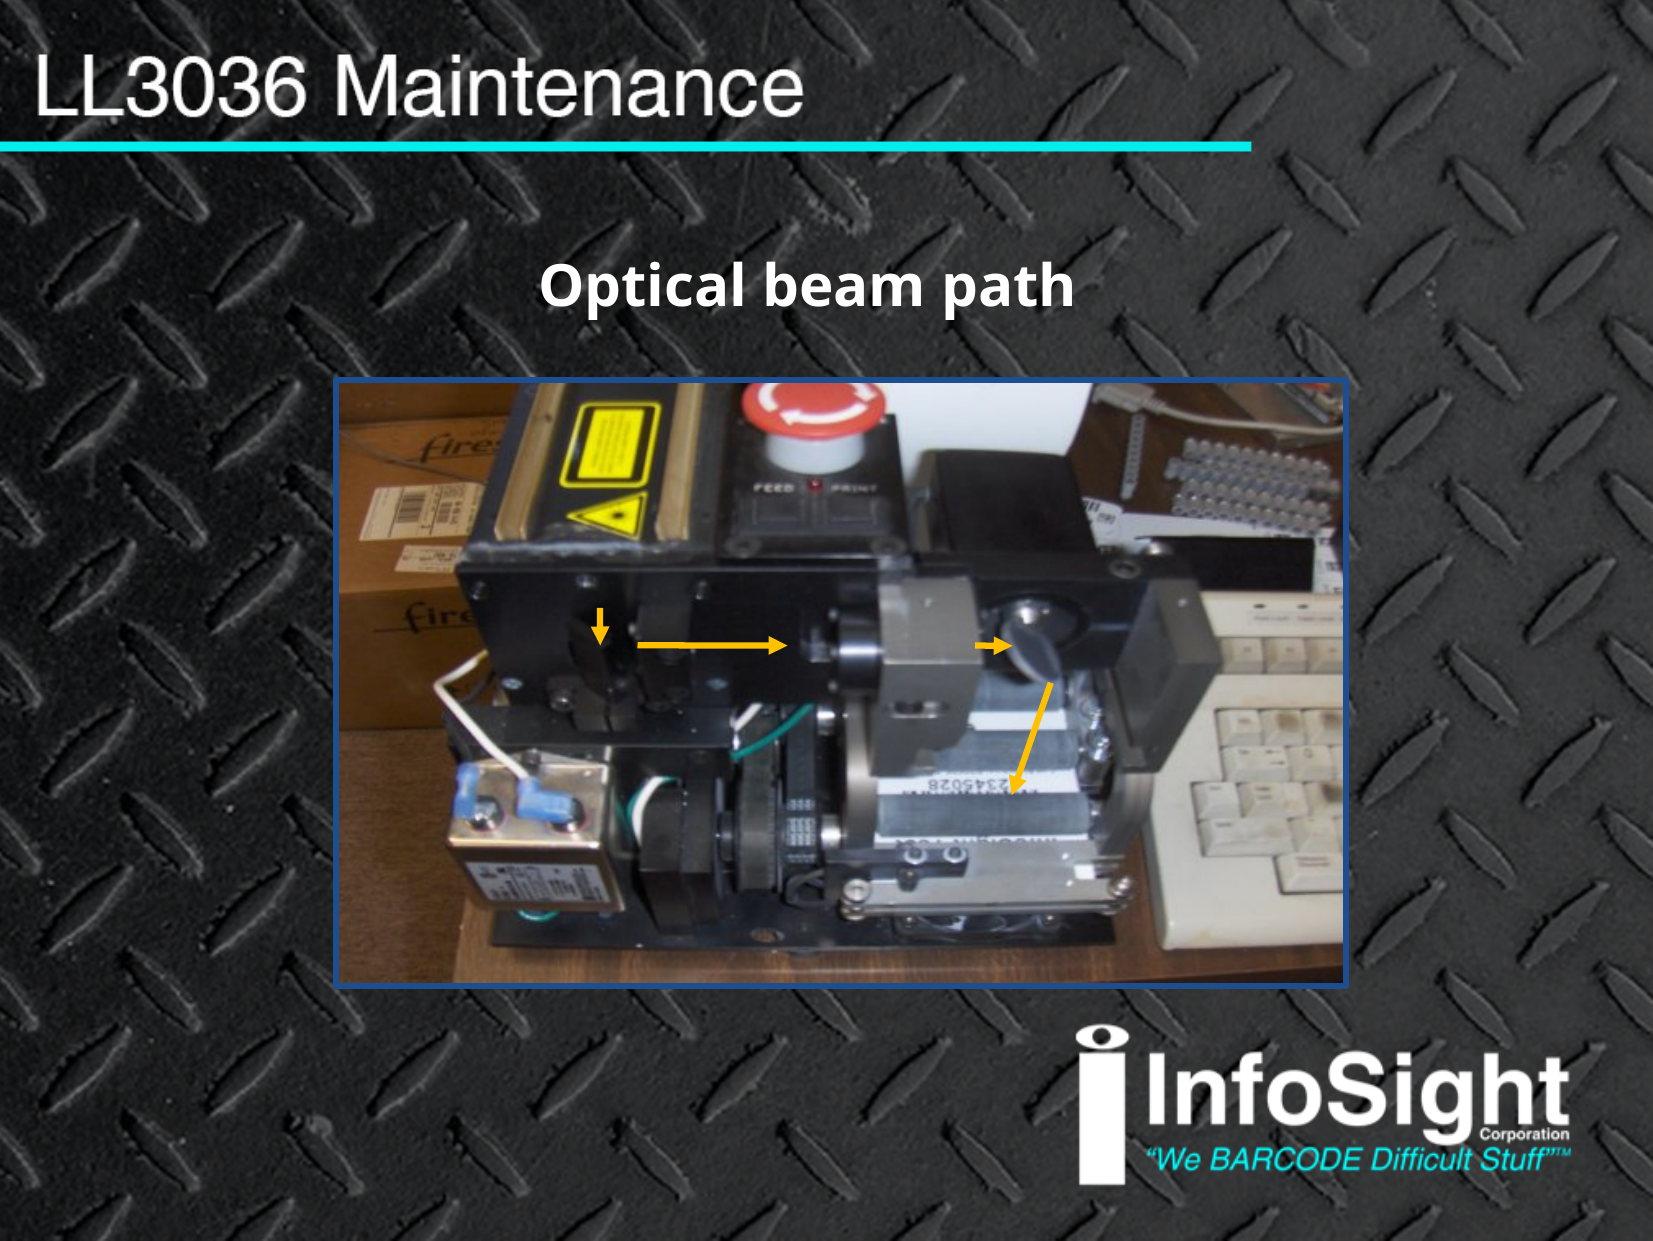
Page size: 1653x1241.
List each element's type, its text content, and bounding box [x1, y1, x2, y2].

text_box Optical beam path [301, 243, 1314, 316]
picture [0, 0, 1653, 1241]
